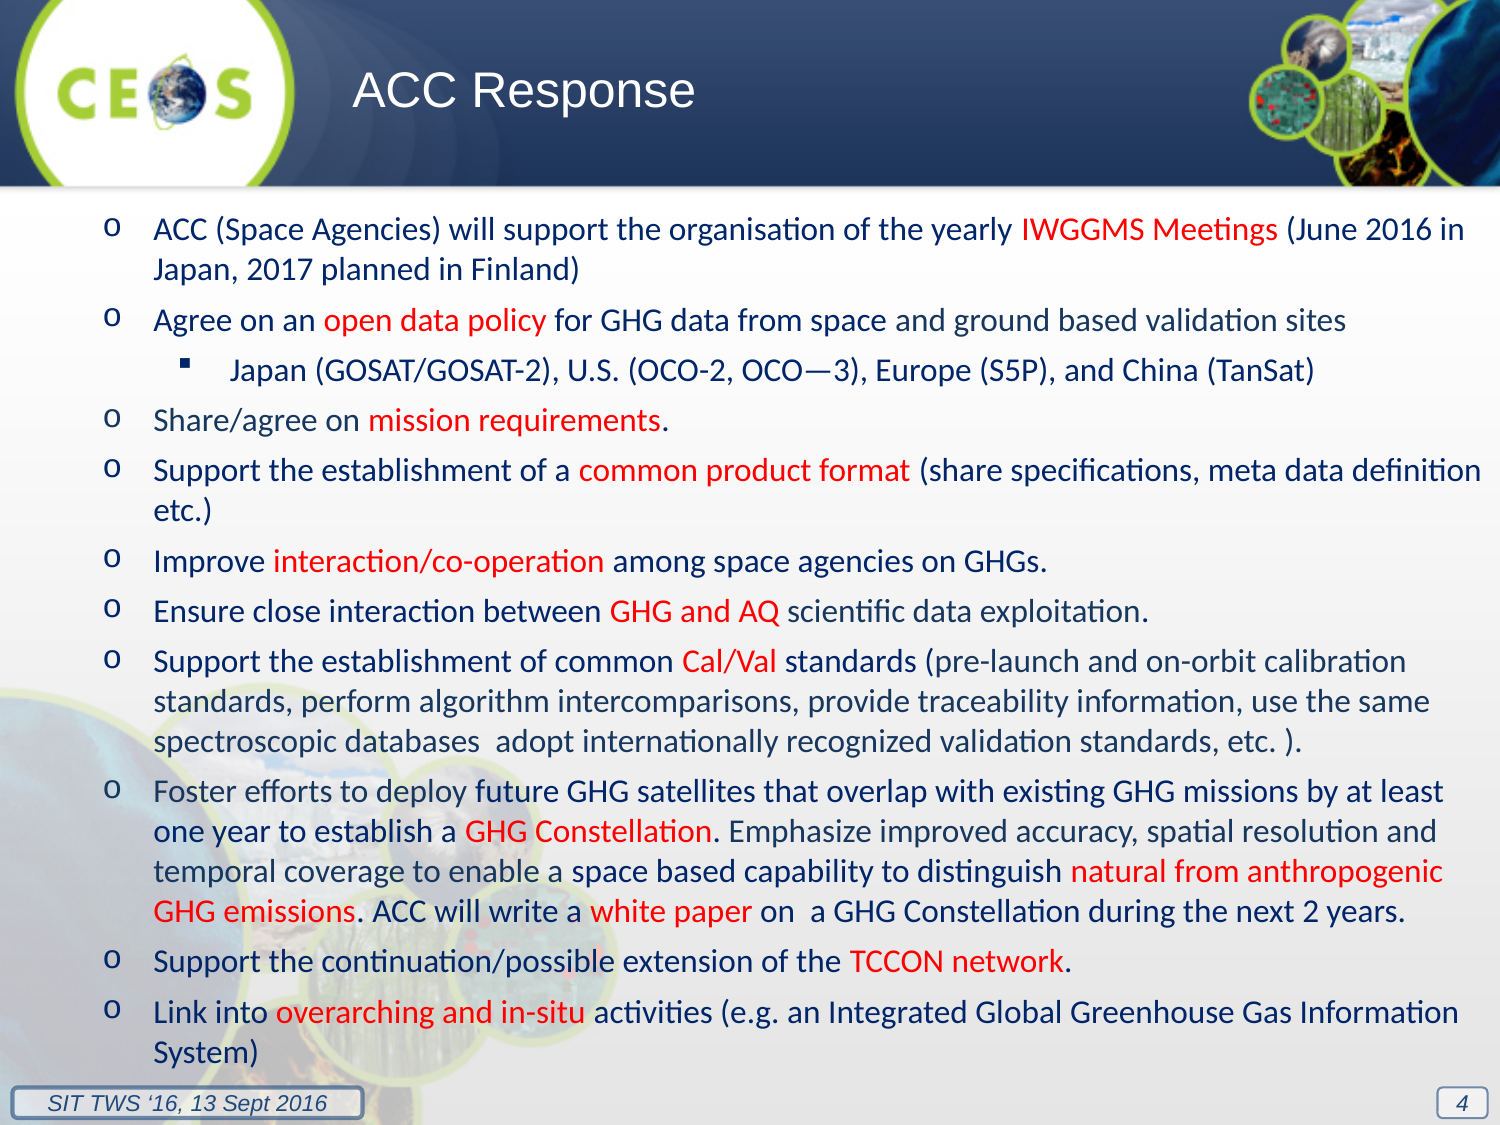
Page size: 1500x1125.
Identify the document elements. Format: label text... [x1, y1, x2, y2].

list ACC (Space Agencies) will support the organisation of the yearly IWGGMS Meetings (June 2016 in Japan, 2017 planned in Finland) Agree on an open data policy for GHG data from space and ground based validation sites Japan (GOSAT/GOSAT-2), U.S. (OCO-2, OCO—3), Europe (S5P), and China (TanSat) Share/agree on mission requirements. Support the establishment of a common product format (share specifications, meta data definition etc.) Improve interaction/co-operation among space agencies on GHGs. Ensure close interaction between GHG and AQ scientific data exploitation. Support the establishment of common Cal/Val standards (pre-launch and on-orbit calibration standards, perform algorithm intercomparisons, provide traceability information, use the same spectroscopic databases adopt internationally recognized validation standards, etc. ). Foster efforts to deploy future GHG satellites that overlap with existing GHG missions by at least one year to establish a GHG Constellation. Emphasize improved accuracy, spatial resolution and temporal coverage to enable a space based capability to distinguish natural from anthropogenic GHG emissions. ACC will write a white paper on a GHG Constellation during the next 2 years. Support the continuation/possible extension of the TCCON network. Link into overarching and in-situ activities (e.g. an Integrated Global Greenhouse Gas Information System) [12, 200, 1500, 1088]
list ACC Response [337, 50, 1150, 138]
slide_number 4 [1436, 1086, 1489, 1120]
picture [0, 0, 1500, 1125]
